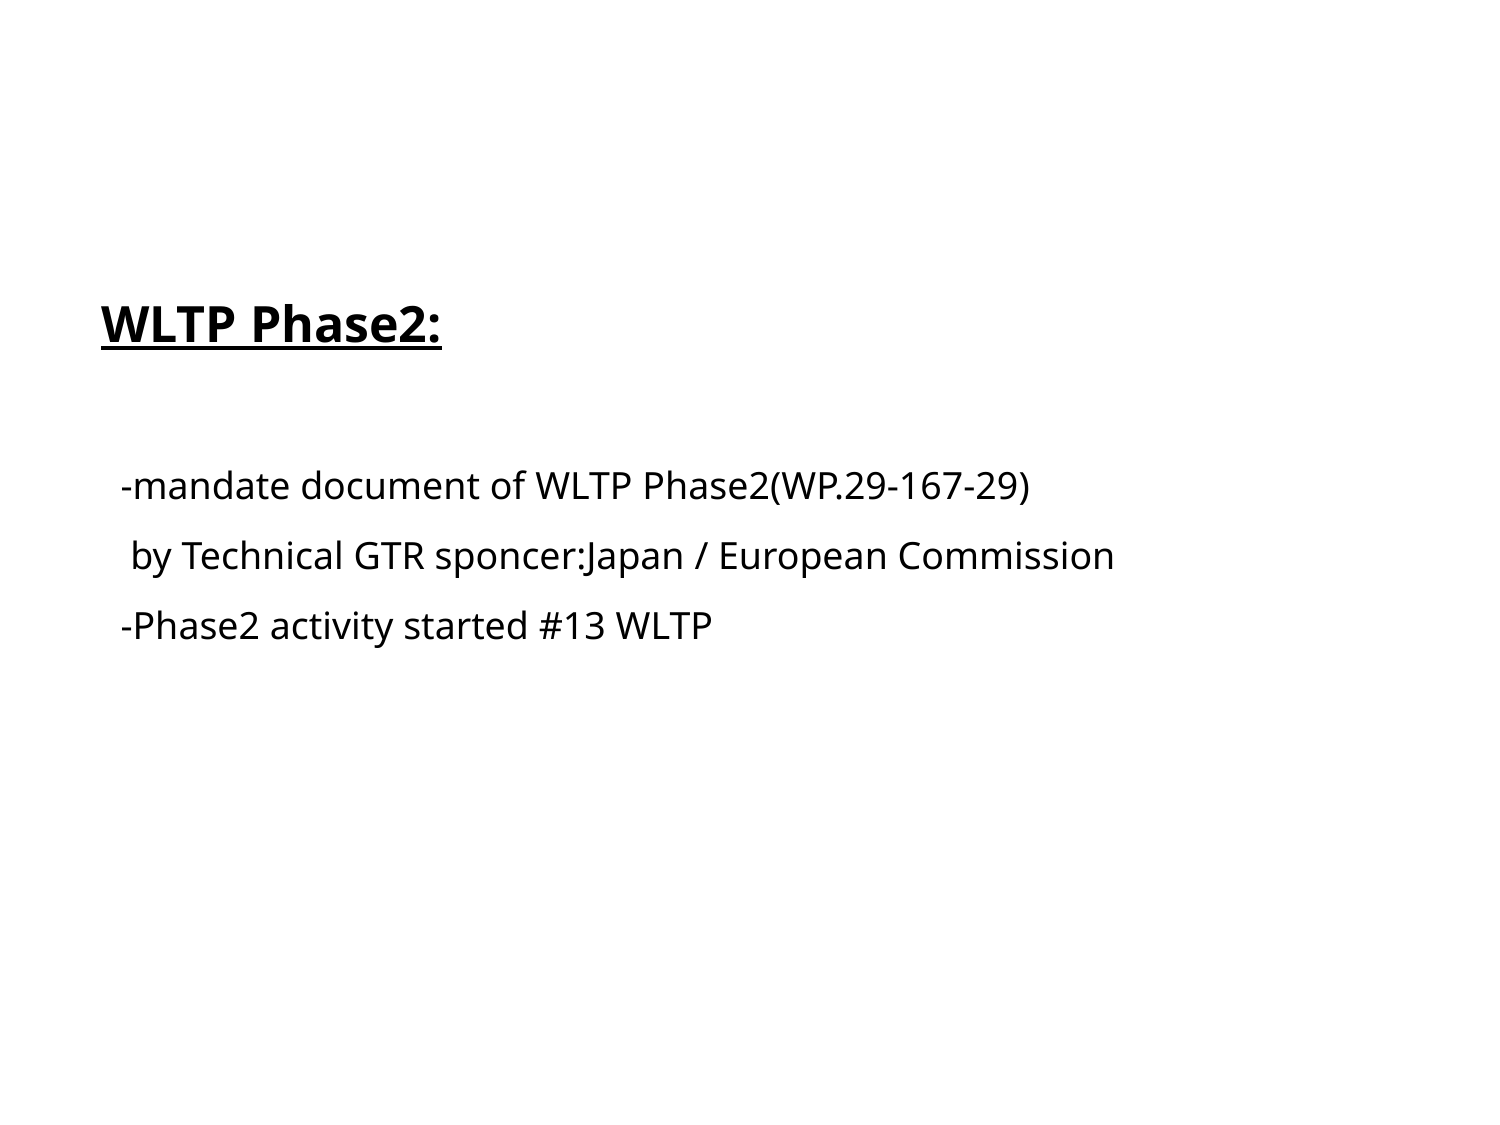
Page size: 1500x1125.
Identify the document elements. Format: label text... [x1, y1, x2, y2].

text_box WLTP Phase2: -mandate document of WLTP Phase2(WP.29-167-29) by Technical GTR sponcer:Japan / European Commission -Phase2 activity started #13 WLTP [76, 284, 1372, 795]
